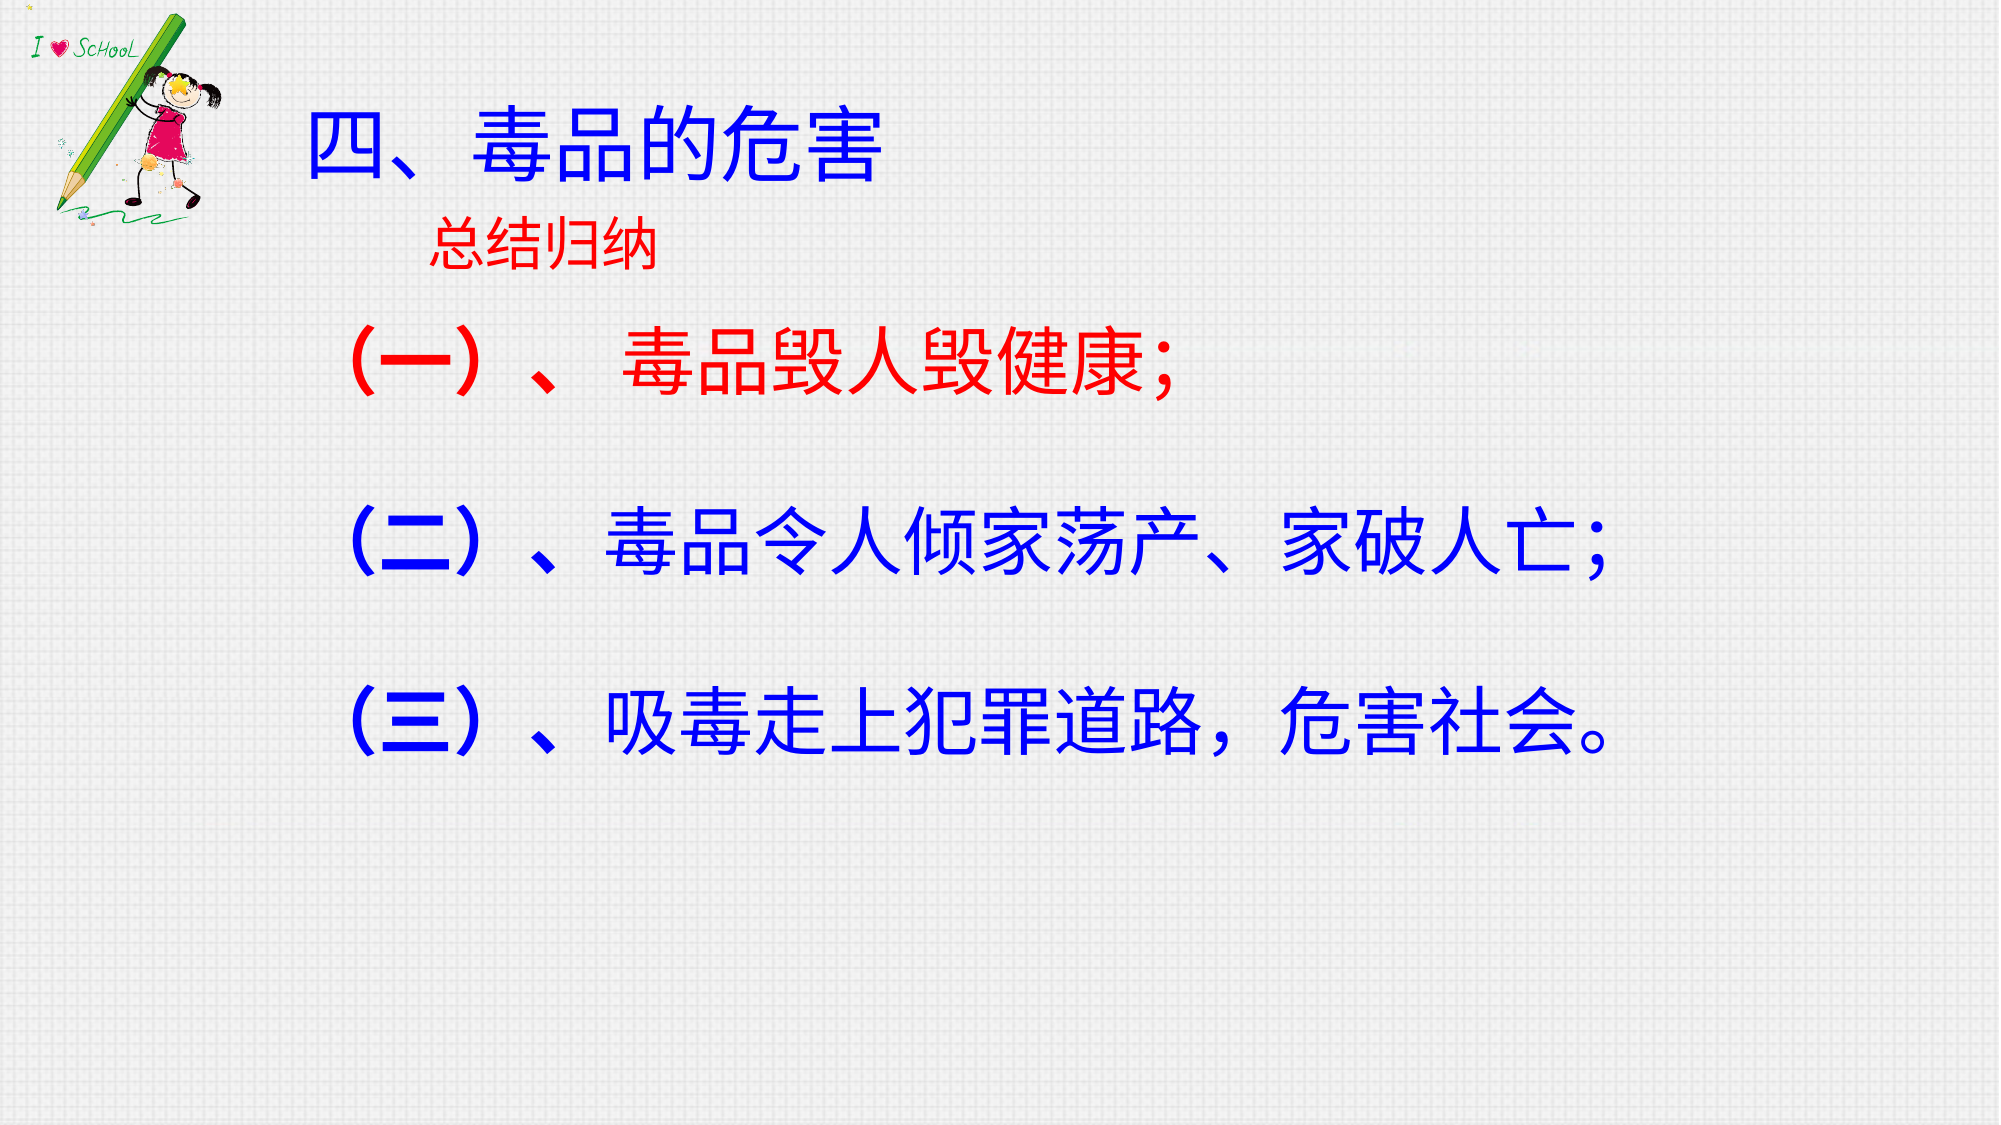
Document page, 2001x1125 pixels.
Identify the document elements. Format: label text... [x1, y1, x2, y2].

text_box 总结归纳 [412, 200, 750, 285]
title 四、毒品的危害 [81, 37, 1110, 200]
picture [0, 0, 1999, 1125]
list （一）、 毒品毁人毁健康； （二）、毒品令人倾家荡产、家破人亡； （三）、吸毒走上犯罪道路，危害社会。 [288, 307, 1996, 876]
